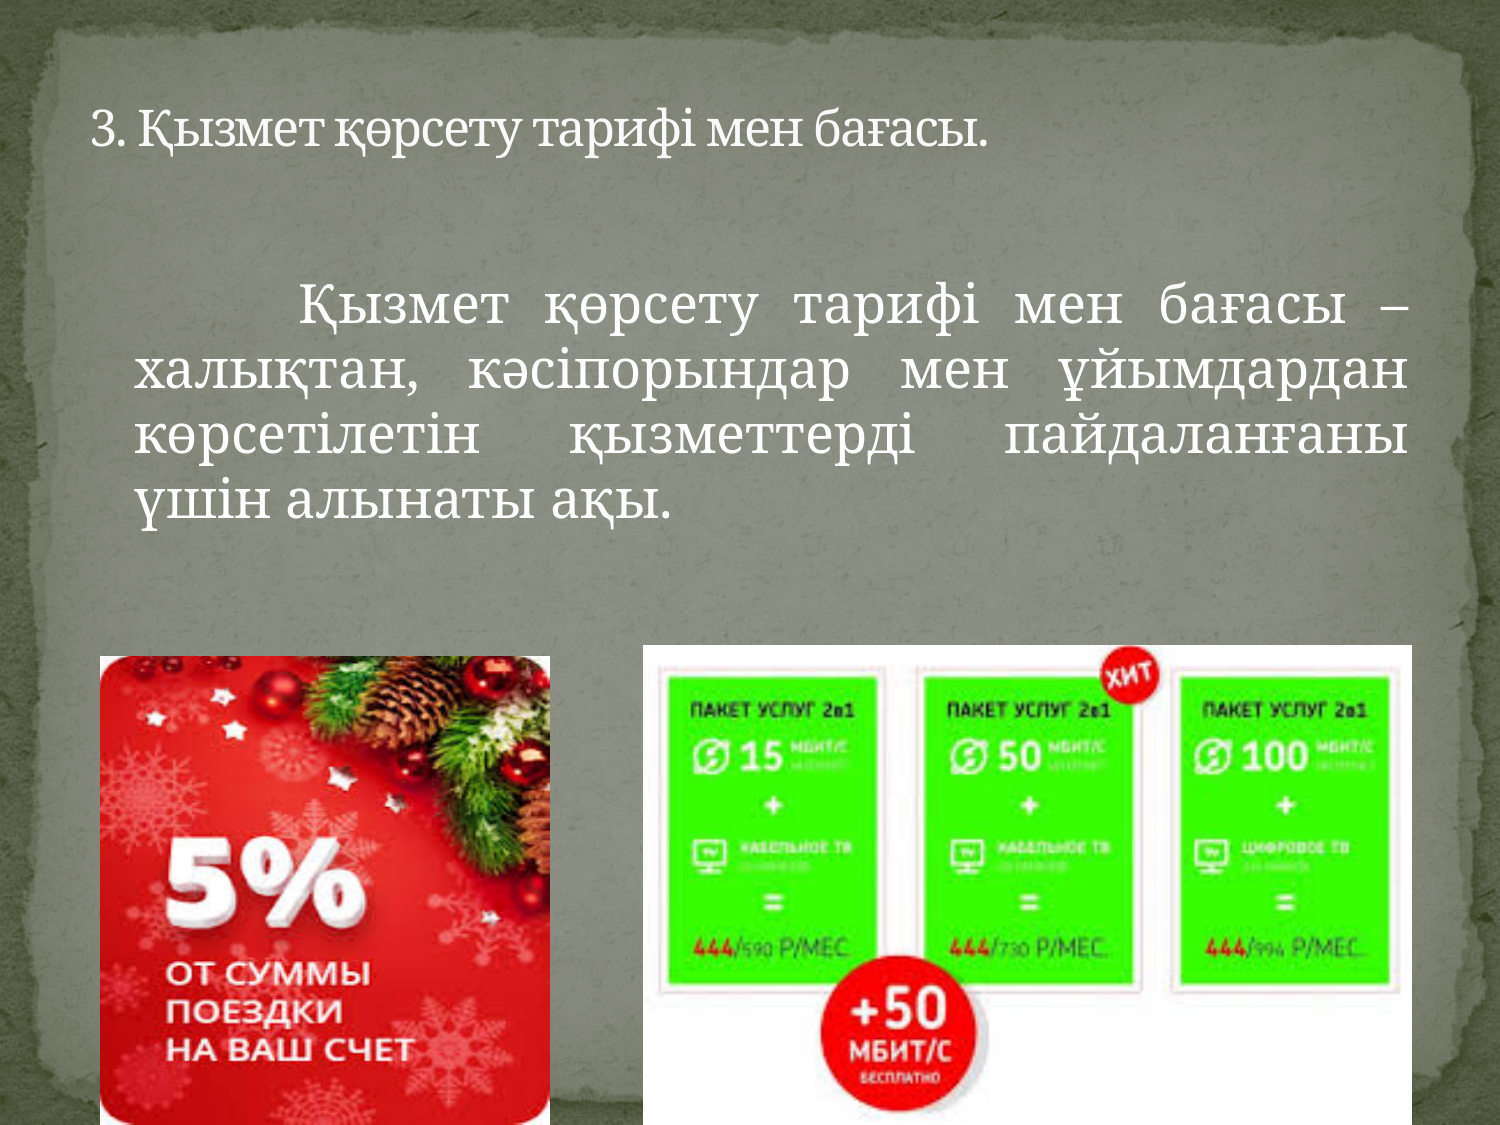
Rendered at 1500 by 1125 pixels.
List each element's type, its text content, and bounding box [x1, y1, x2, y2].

list Қызмет қөрсету тарифі мен бағасы – халықтан, кәсіпорындар мен ұйымдардан көрсетілетін қызметтерді пайдаланғаны үшін алынаты ақы. [75, 262, 1425, 598]
picture [100, 656, 550, 1125]
title 3. Қызмет қөрсету тарифі мен бағасы. [74, 24, 1425, 225]
picture [643, 645, 1412, 1125]
